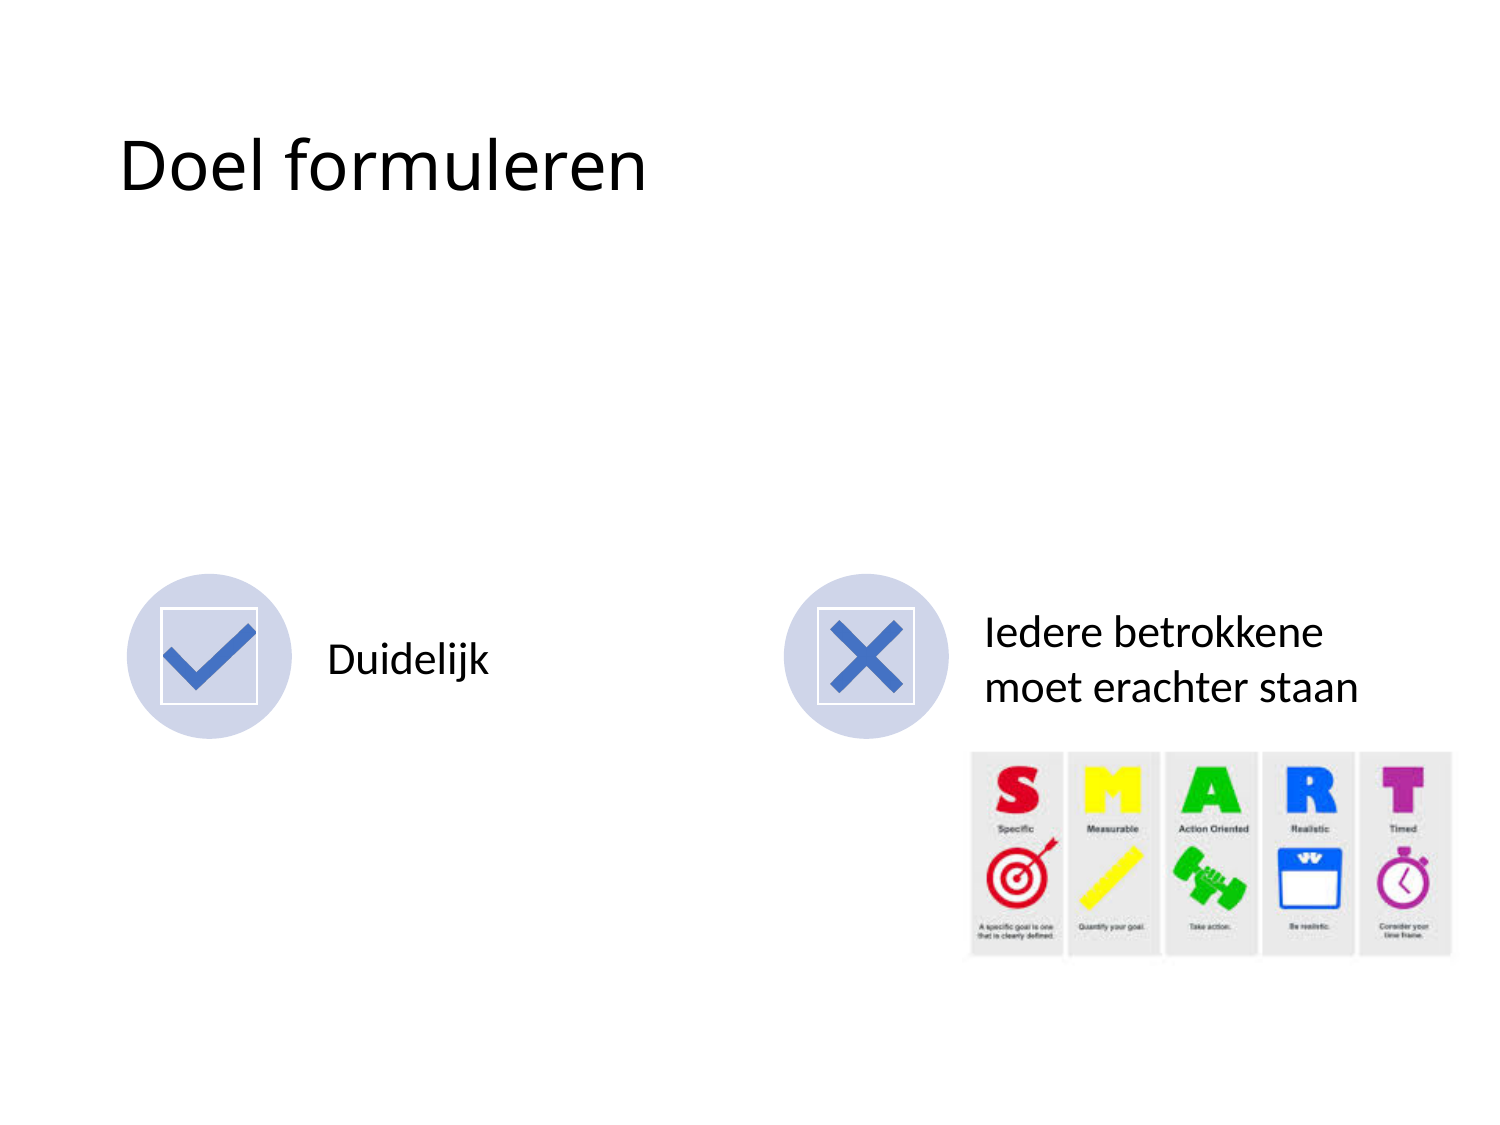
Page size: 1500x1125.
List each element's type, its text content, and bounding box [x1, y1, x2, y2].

title Doel formuleren [103, 59, 1397, 278]
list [103, 299, 1397, 1014]
picture [962, 727, 1460, 977]
